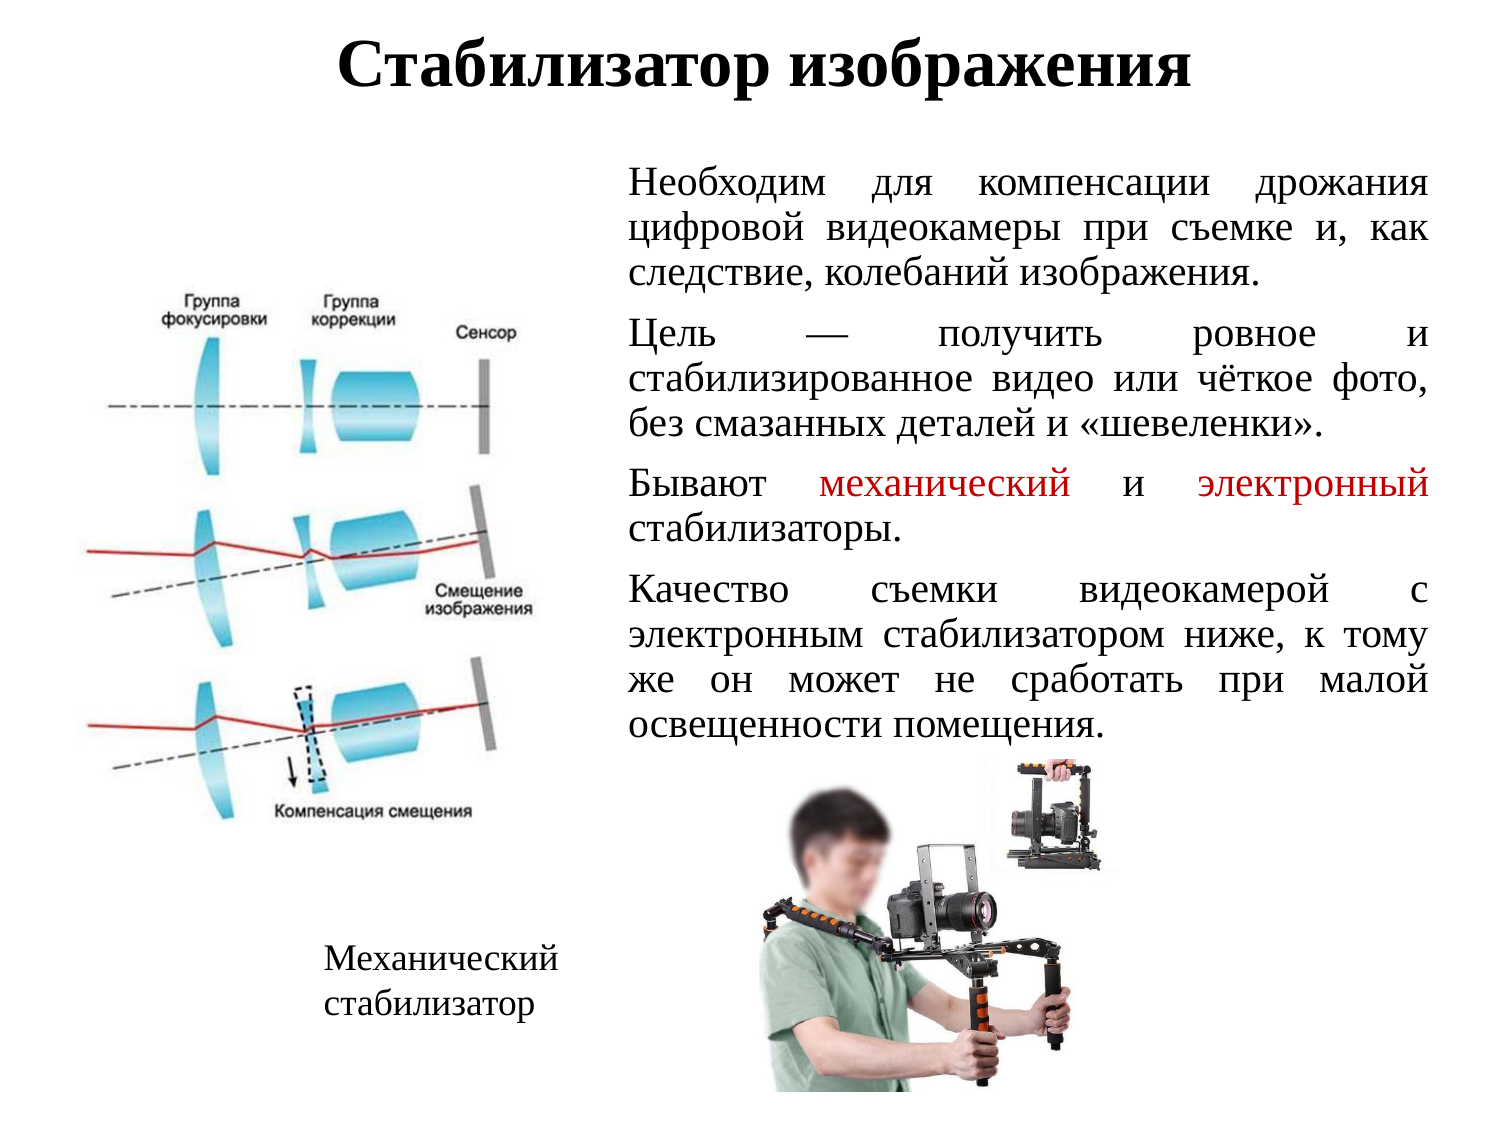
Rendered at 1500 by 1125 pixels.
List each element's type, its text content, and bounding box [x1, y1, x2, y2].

title Стабилизатор изображения [89, 0, 1440, 110]
text_box Механический стабилизатор [308, 925, 579, 1031]
list Необходим для компенсации дрожания цифровой видеокамеры при съемке и, как следствие, колебаний изображения. Цель — получить ровное и стабилизированное видео или чёткое фото, без смазанных деталей и «шевеленки». Бывают механический и электронный стабилизаторы. Качество съемки видеокамерой с электронным стабилизатором ниже, к тому же он может не сработать при малой освещенности помещения. [613, 152, 1444, 793]
picture [76, 280, 542, 824]
picture [751, 759, 1119, 1092]
